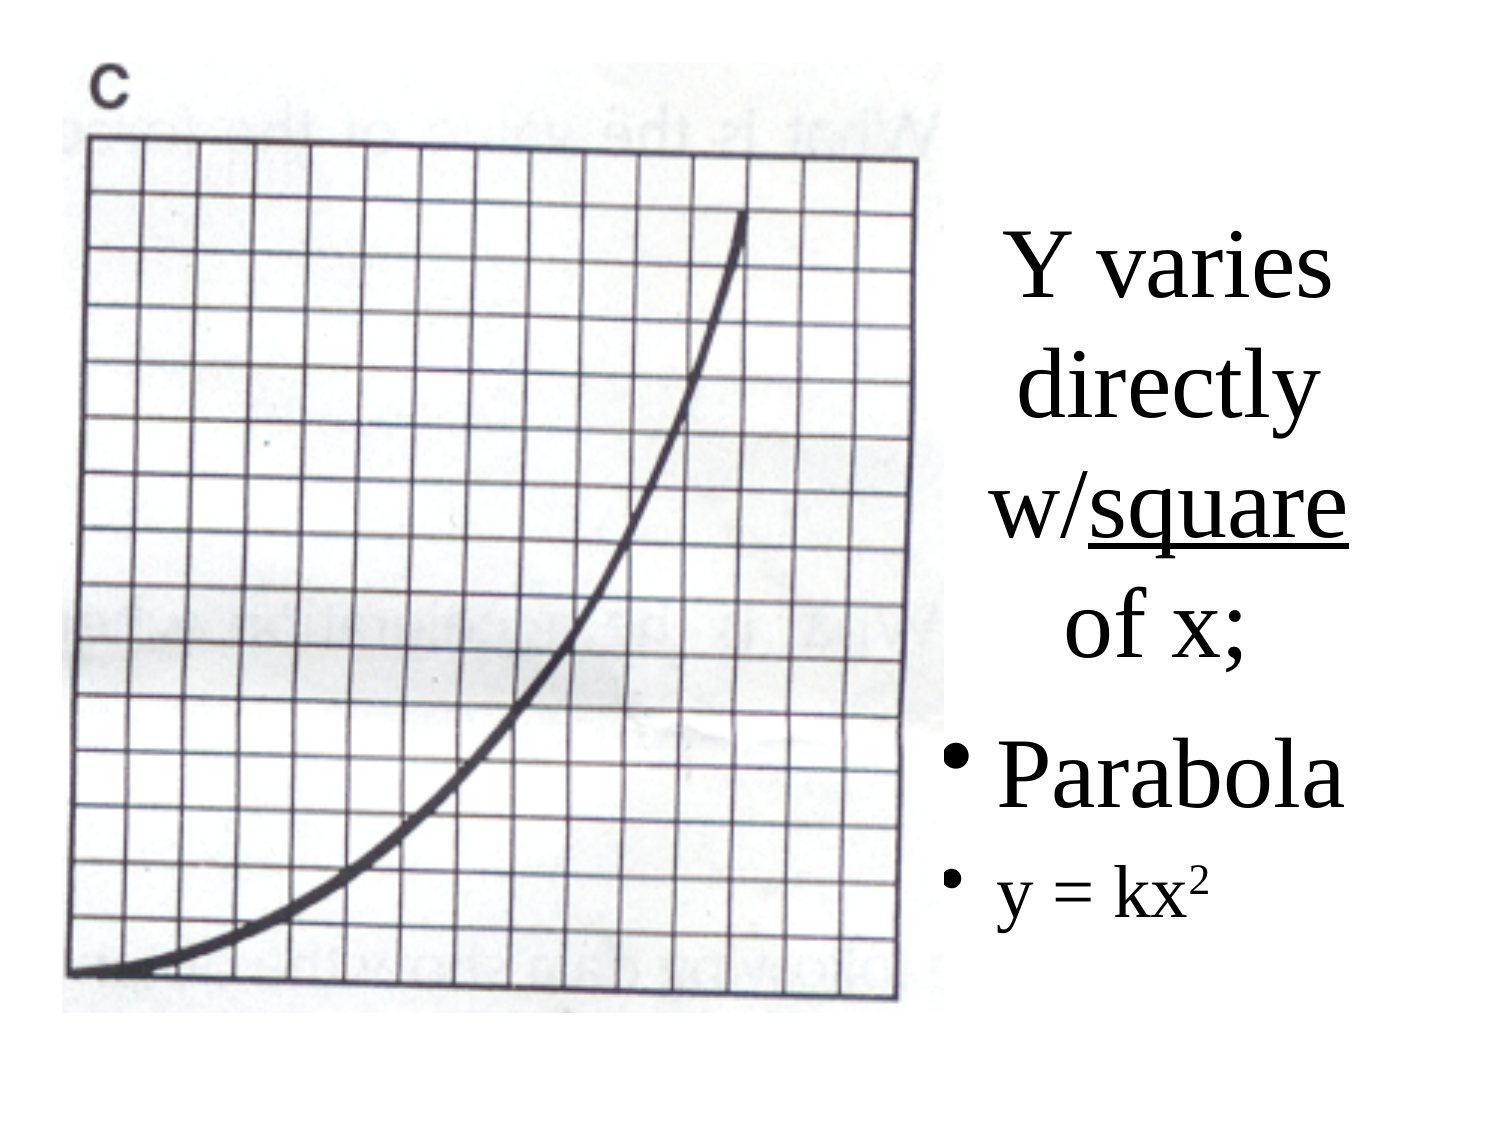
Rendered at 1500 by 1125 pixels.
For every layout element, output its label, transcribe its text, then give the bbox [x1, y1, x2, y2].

title Y varies directly w/square of x; [949, 99, 1388, 699]
list Parabola y = kx2 [948, 699, 1388, 1001]
picture [62, 62, 945, 1013]
